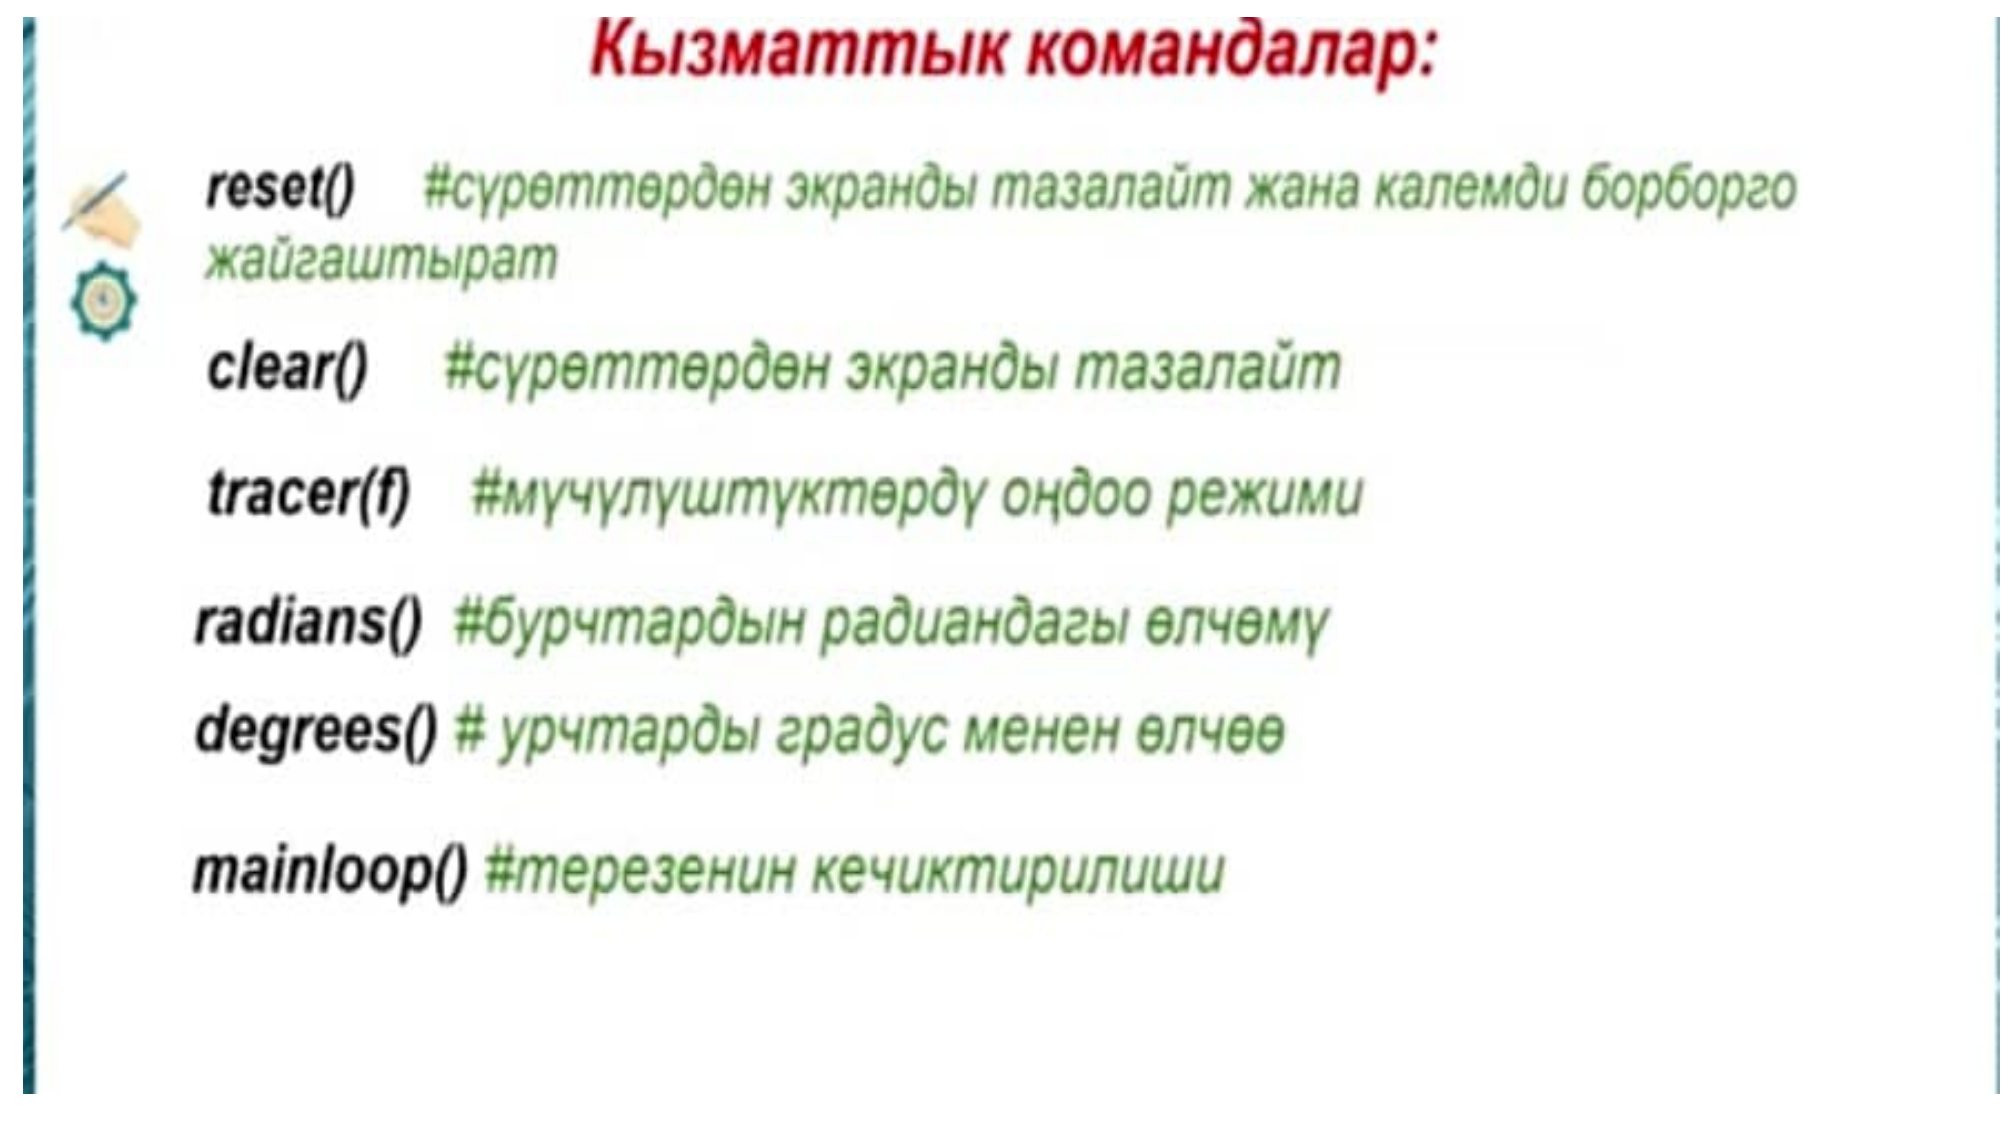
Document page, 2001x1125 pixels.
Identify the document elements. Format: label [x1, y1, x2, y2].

list [23, 17, 2000, 1095]
